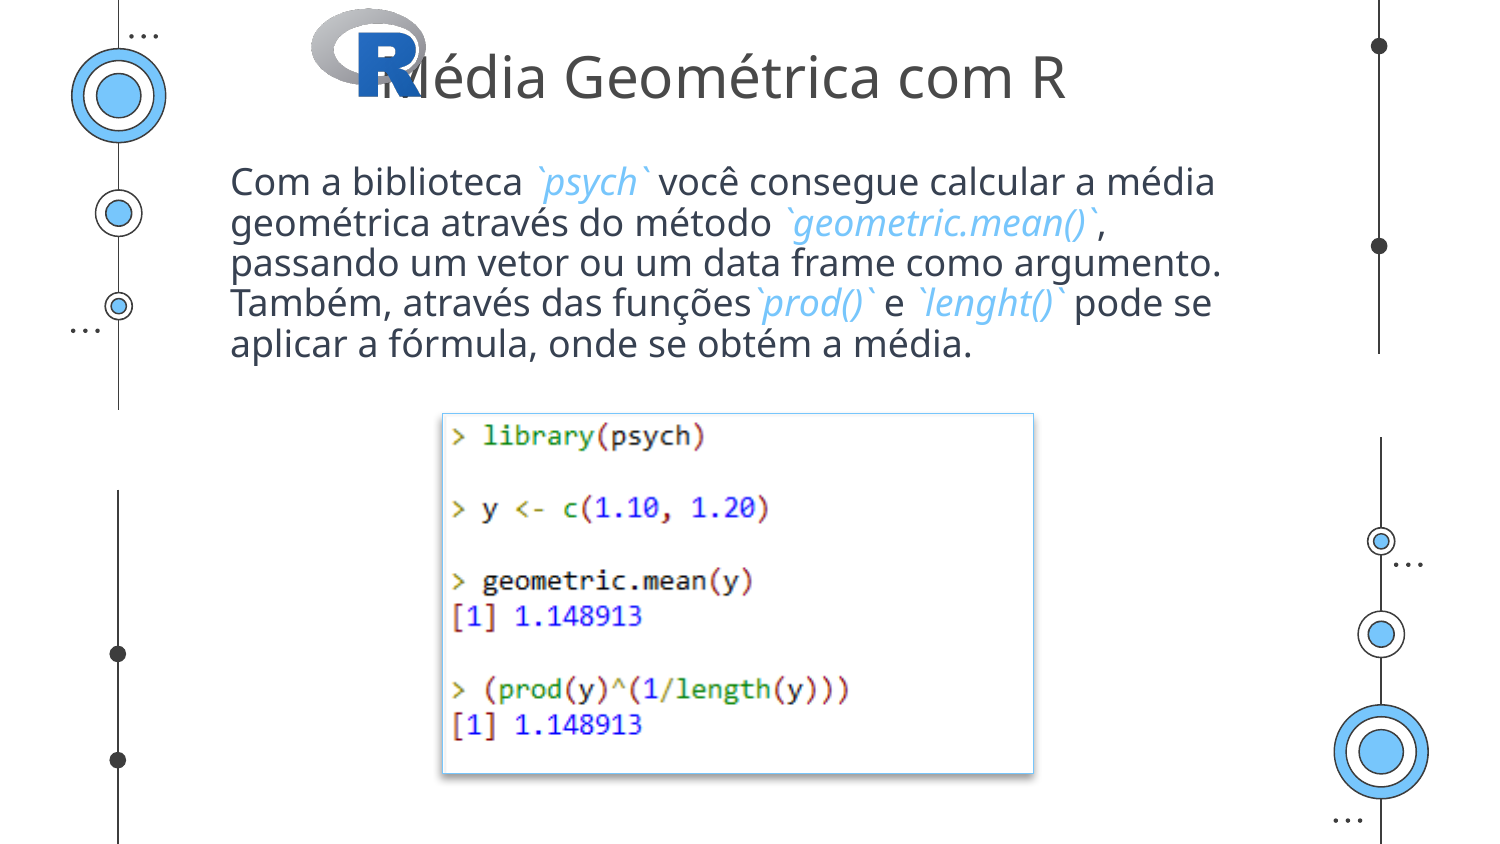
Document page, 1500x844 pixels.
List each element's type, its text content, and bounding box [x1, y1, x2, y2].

picture [441, 413, 1034, 775]
text_box Com a biblioteca `psych` você consegue calcular a média geométrica através do método `geometric.mean()`, passando um vetor ou um data frame como argumento. Também, através das funções`prod()` e `lenght()` pode se aplicar a fórmula, onde se obtém a média. [210, 158, 1290, 376]
picture [311, 8, 426, 97]
title Média Geométrica com R [328, 25, 1118, 120]
